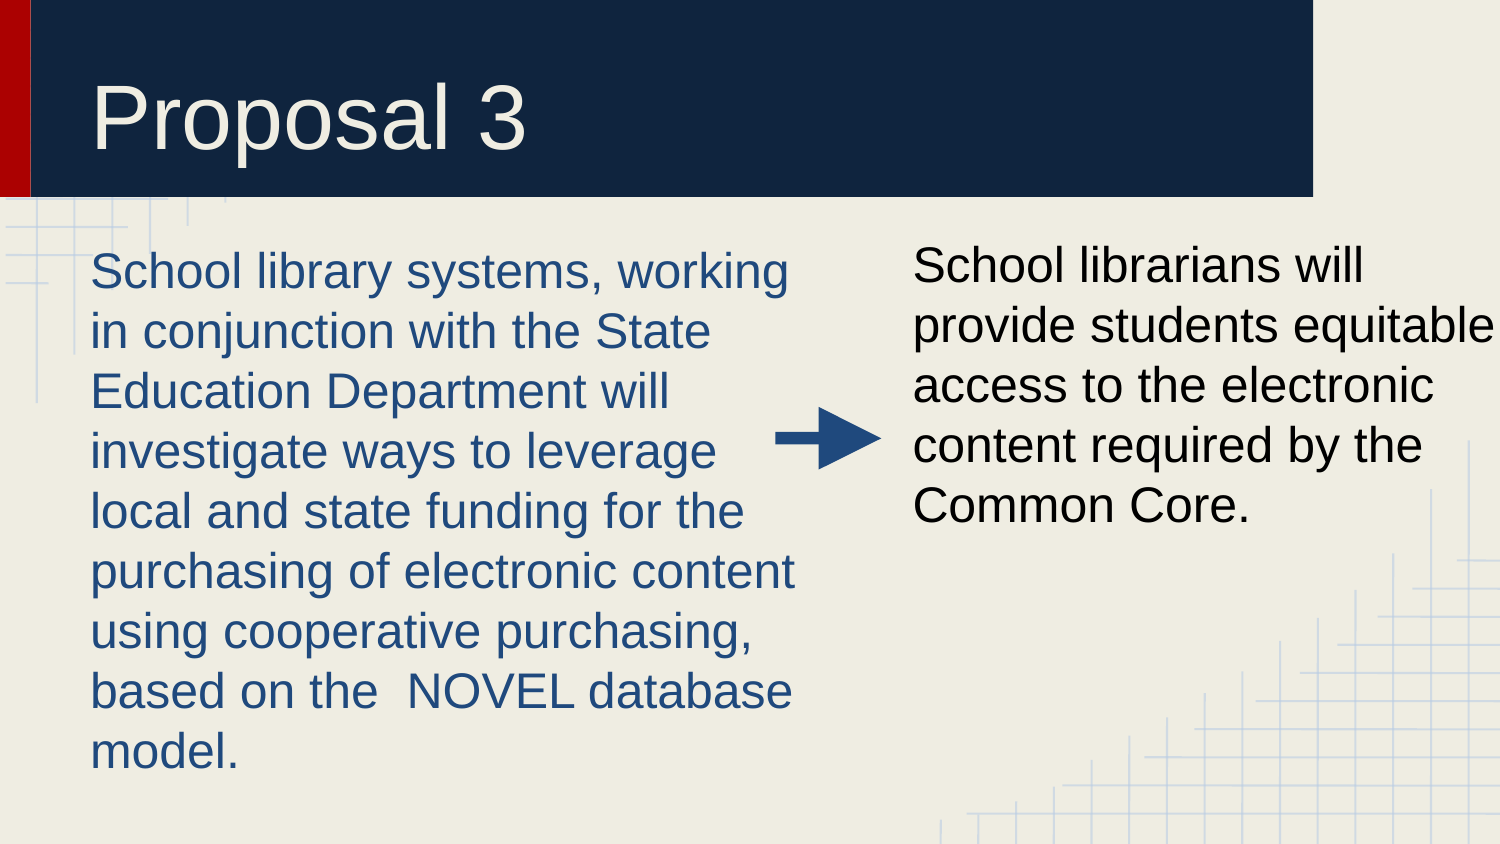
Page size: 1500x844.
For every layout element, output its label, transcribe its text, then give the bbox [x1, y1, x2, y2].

list School library systems, working in conjunction with the State Education Department will investigate ways to leverage local and state funding for the purchasing of electronic content using cooperative purchasing, based on the NOVEL database model. [75, 223, 820, 805]
title Proposal 3 [75, 16, 1276, 183]
text_box School librarians will provide students equitable access to the electronic content required by the Common Core. [897, 182, 1500, 765]
